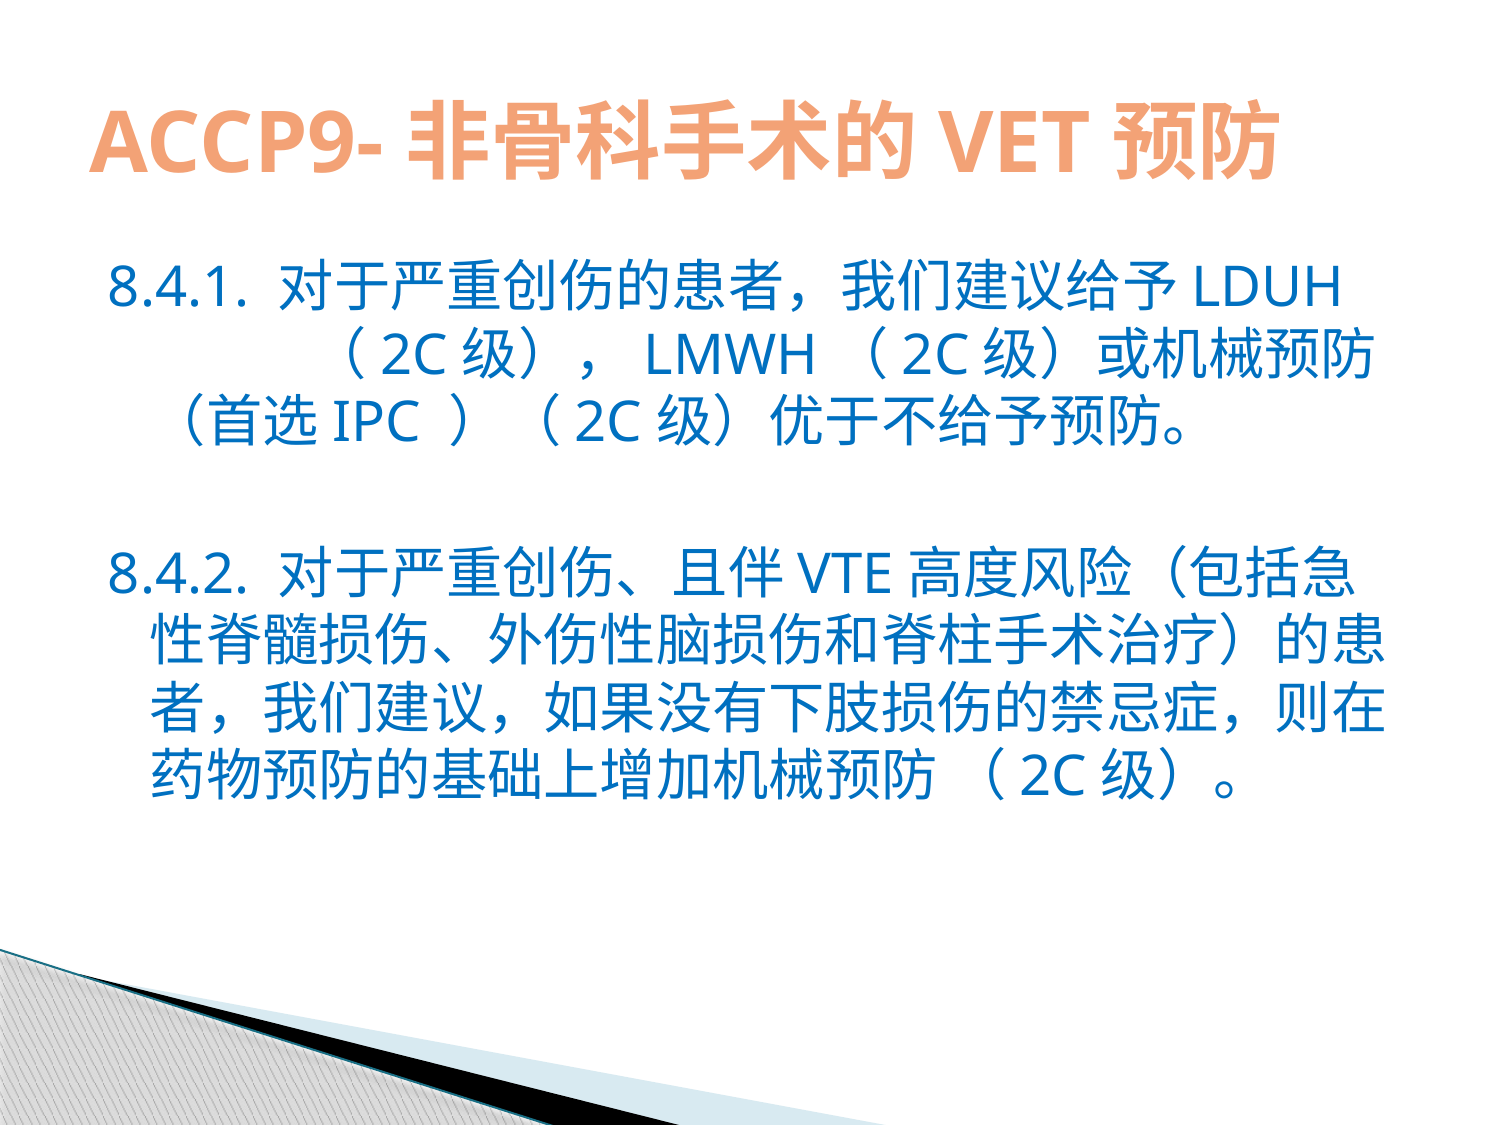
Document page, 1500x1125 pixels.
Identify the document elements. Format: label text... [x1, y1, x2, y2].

list 8.4.1. 对于严重创伤的患者，我们建议给予LDUH （2C级），LMWH（2C级）或机械预防（首选IPC ）（2C级）优于不给予预防。 8.4.2. 对于严重创伤、且伴VTE高度风险（包括急性脊髓损伤、外伤性脑损伤和脊柱手术治疗）的患者，我们建议，如果没有下肢损伤的禁忌症，则在药物预防的基础上增加机械预防 （2C级）。 [74, 242, 1426, 986]
title ACCP9-非骨科手术的VET预防 [75, 45, 1425, 233]
